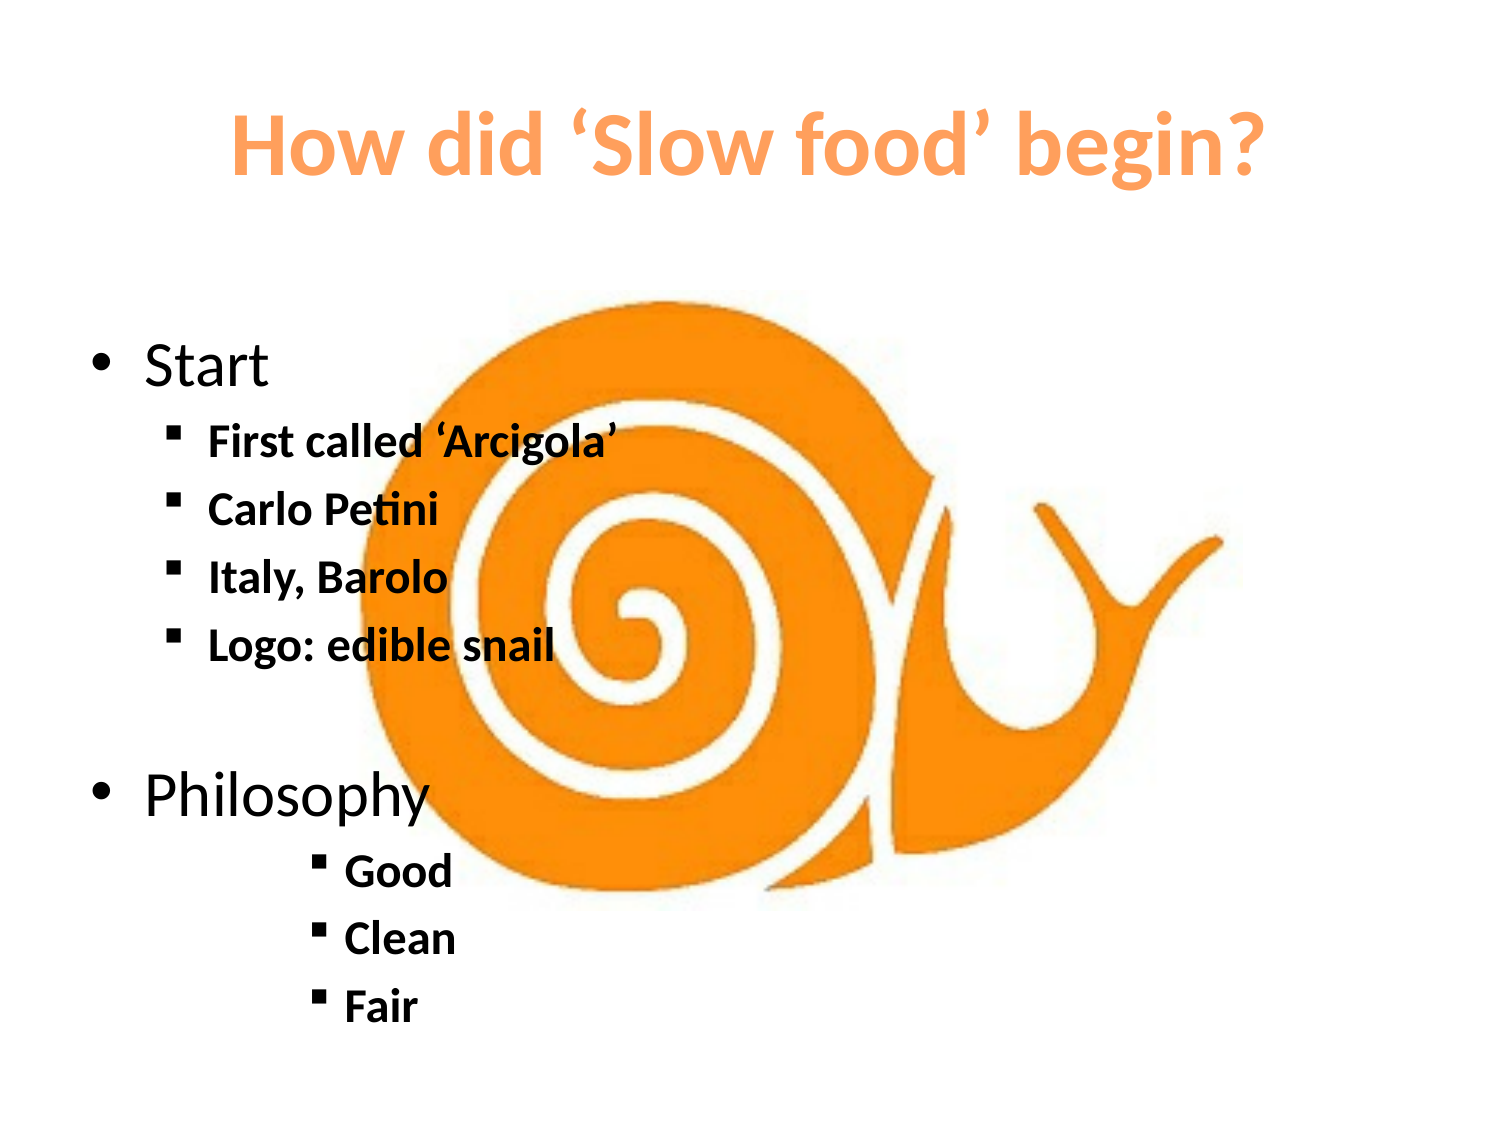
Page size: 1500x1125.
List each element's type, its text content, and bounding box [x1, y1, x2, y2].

picture [312, 290, 1244, 912]
list Start First called ‘Arcigola’ Carlo Petini Italy, Barolo Logo: edible snail Philosophy Good Clean Fair [75, 314, 1436, 1047]
title How did ‘Slow food’ begin? [75, 45, 1425, 233]
